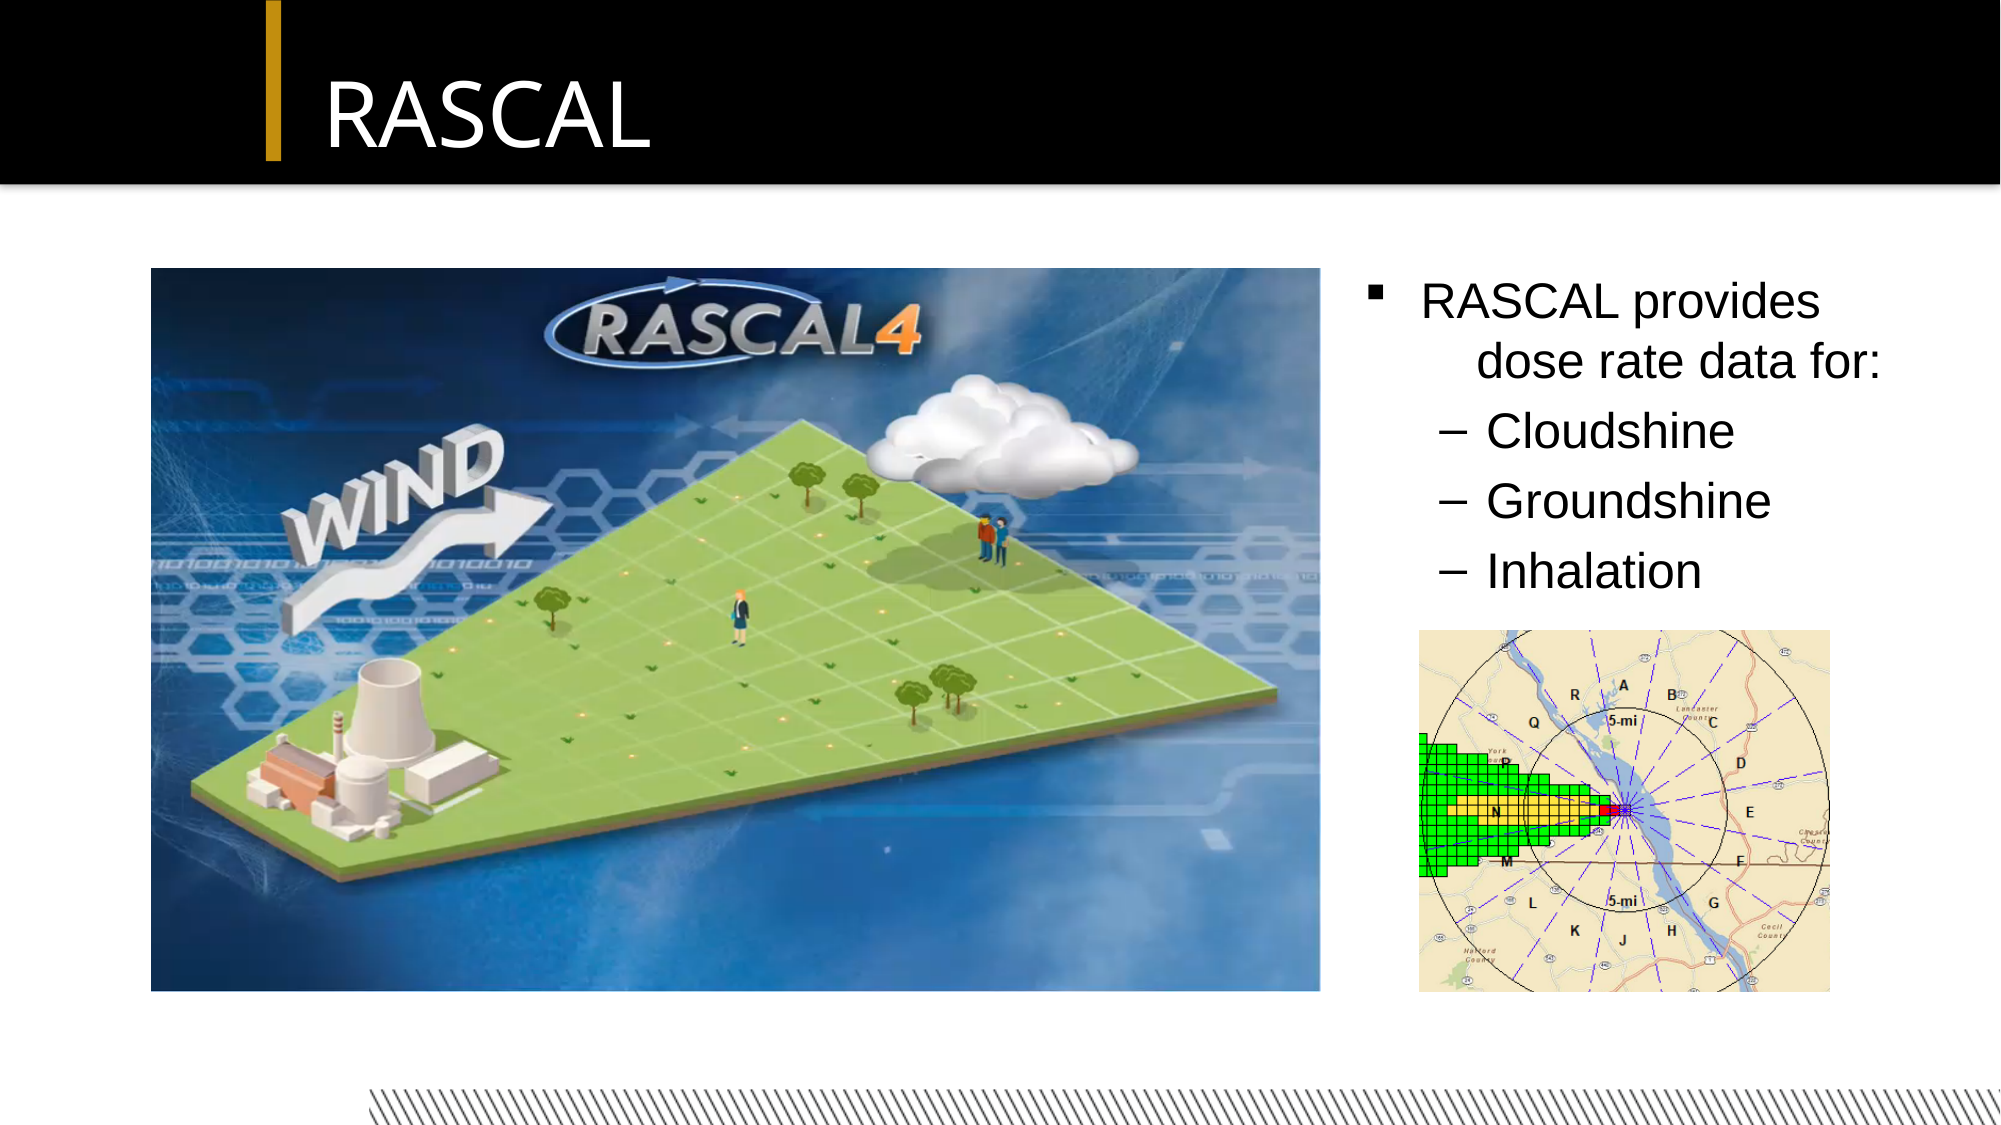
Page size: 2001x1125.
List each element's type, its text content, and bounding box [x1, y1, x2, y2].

picture [1418, 629, 1831, 992]
text_box RASCAL [322, 56, 1717, 142]
picture [151, 268, 1321, 992]
text_box RASCAL provides dose rate data for: Cloudshine Groundshine Inhalation [1364, 268, 2000, 911]
